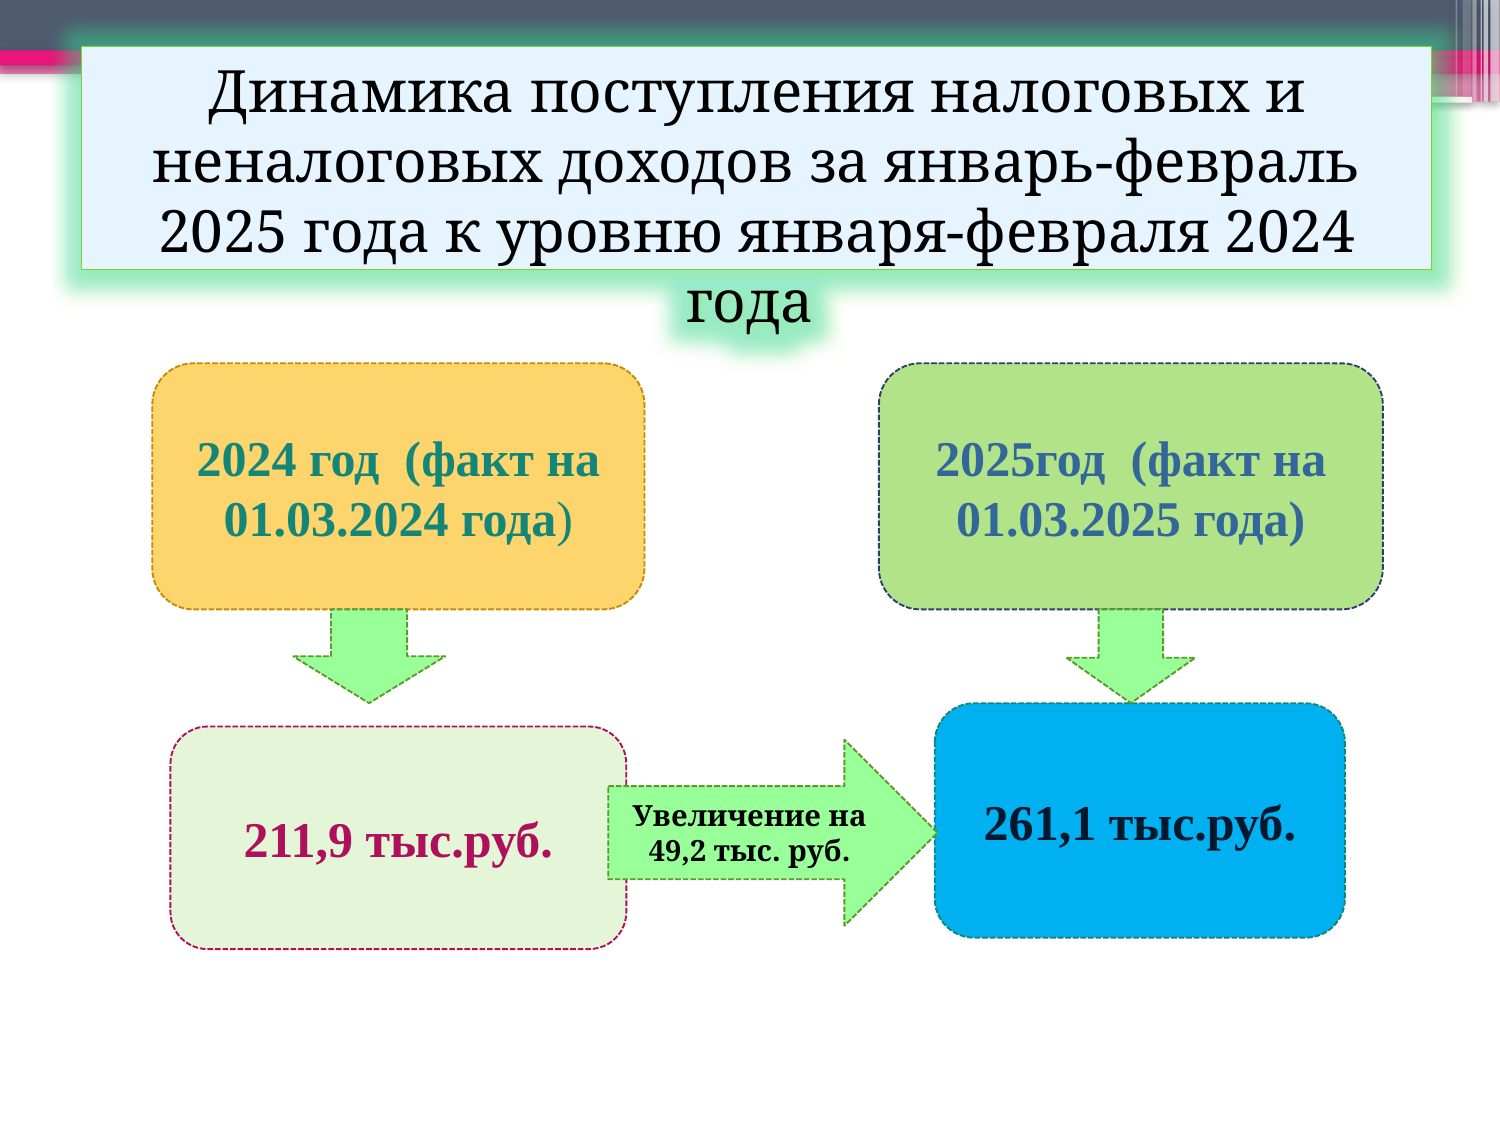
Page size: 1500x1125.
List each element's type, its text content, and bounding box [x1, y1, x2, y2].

text_box [292, 608, 447, 704]
text_box Динамика поступления налоговых и неналоговых доходов за январь-февраль 2025 года к уровню января-февраля 2024 года [81, 46, 1432, 270]
text_box 261,1 тыс.руб. [933, 702, 1346, 939]
text_box 211,9 тыс.руб. [169, 725, 628, 951]
text_box 2025год (факт на 01.03.2025 года) [877, 362, 1384, 611]
text_box Увеличение на 49,2 тыс. руб. [607, 738, 938, 927]
text_box [1065, 608, 1196, 704]
text_box 2024 год (факт на 01.03.2024 года) [151, 362, 646, 611]
